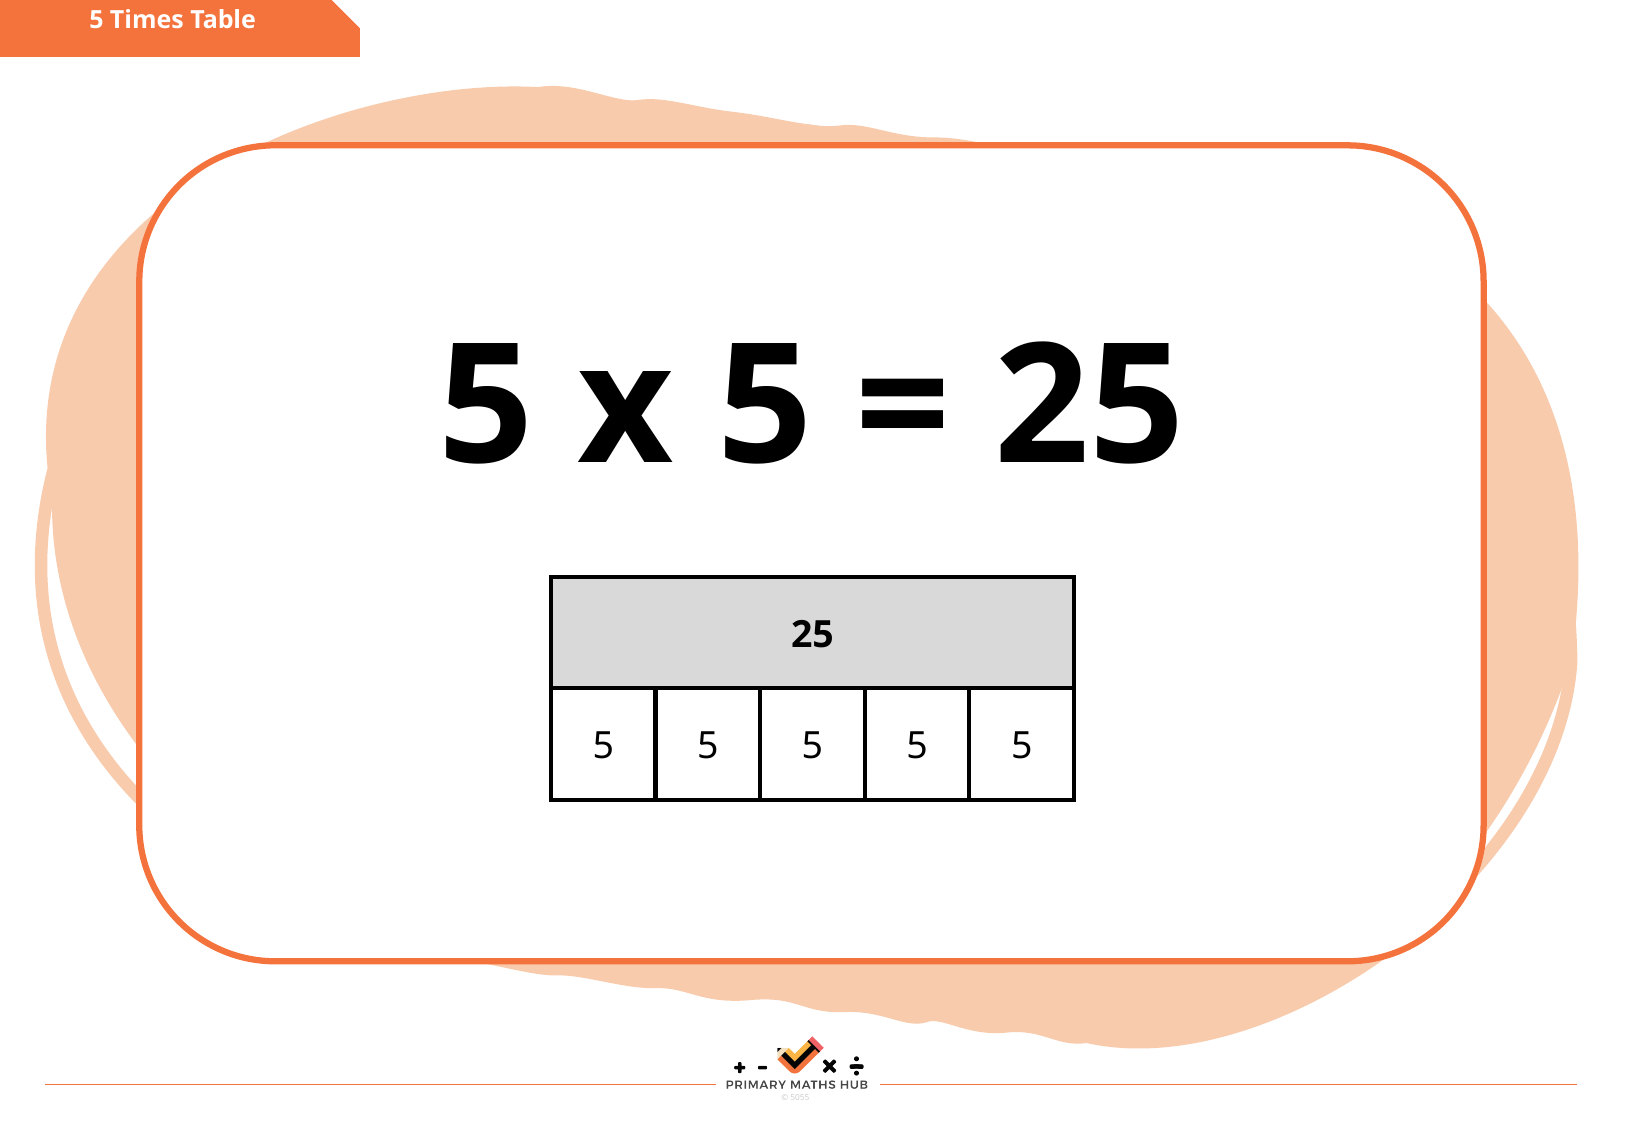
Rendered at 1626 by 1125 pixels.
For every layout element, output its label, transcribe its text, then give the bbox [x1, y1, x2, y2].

picture [722, 1034, 872, 1094]
table_header 25 [553, 579, 1072, 686]
text_box [138, 144, 1485, 963]
text_box [273, 91, 956, 144]
table_cell 5 [867, 690, 967, 798]
table_cell 5 [658, 690, 758, 798]
text_box 5 x 5 = 25 [140, 288, 1485, 503]
table_cell 5 [553, 690, 653, 798]
table_cell 5 [971, 690, 1072, 798]
text_box [496, 960, 1374, 1044]
text_box © 5055 [720, 1084, 870, 1110]
text_box [1479, 300, 1579, 867]
table_cell 5 [762, 690, 863, 798]
text_box [39, 214, 155, 799]
text_box 5 Times Table [0, 0, 361, 58]
